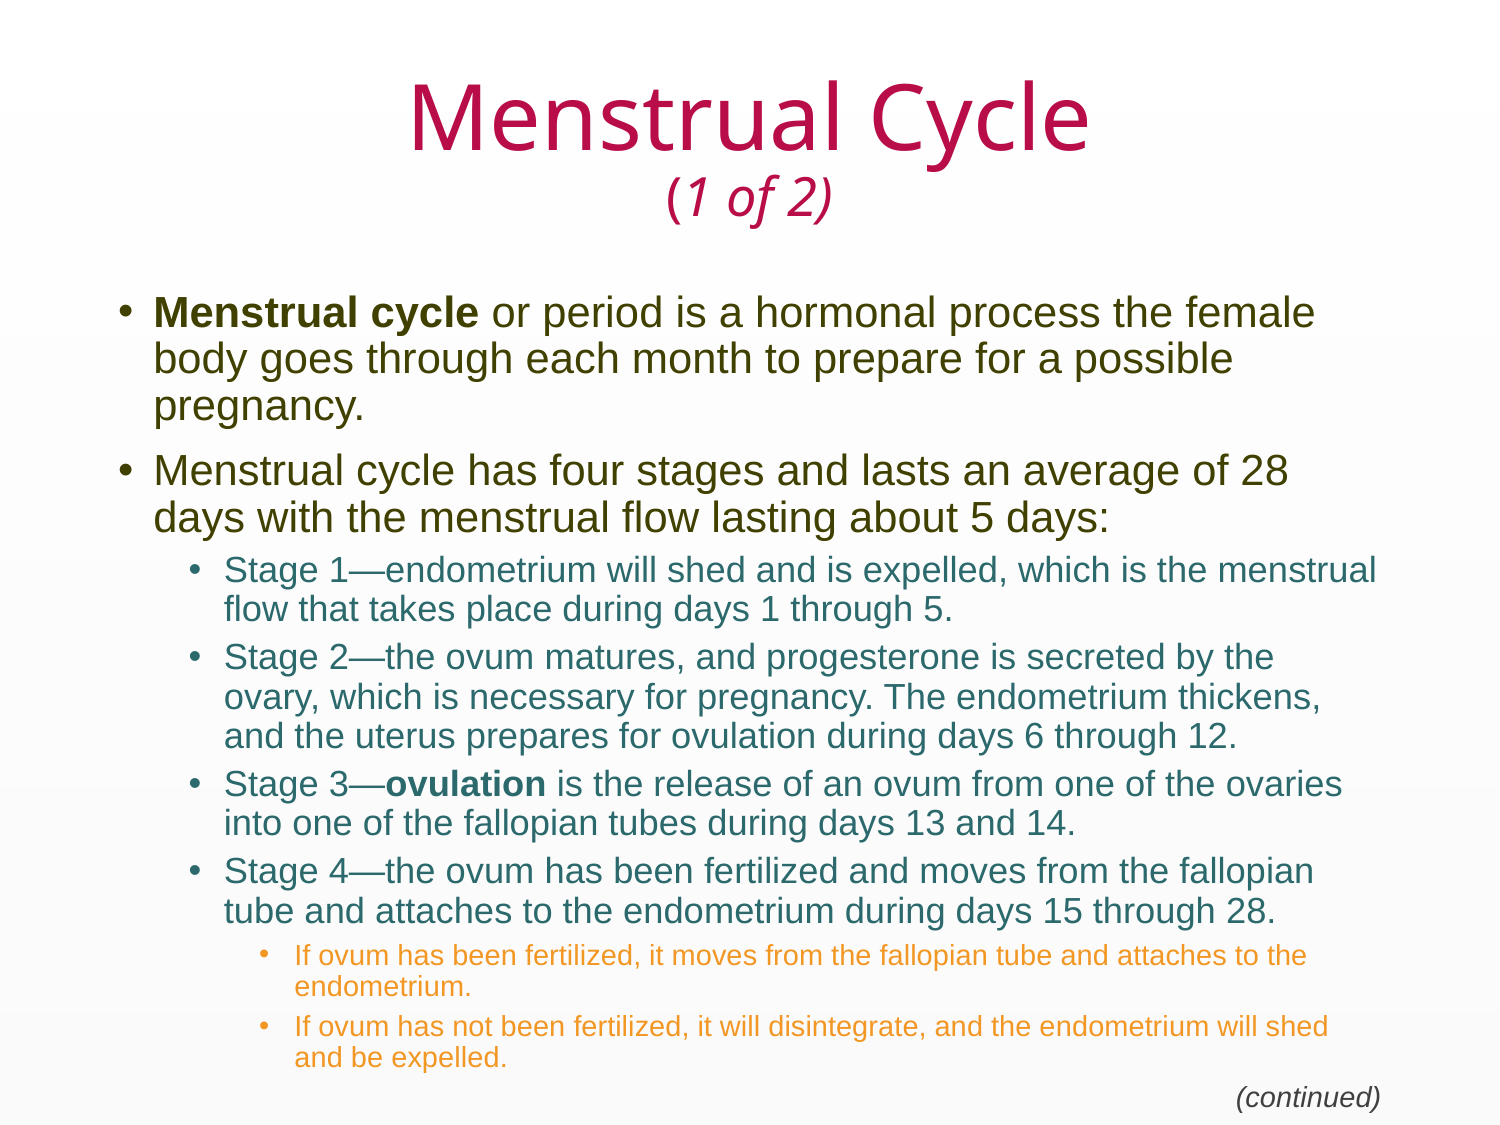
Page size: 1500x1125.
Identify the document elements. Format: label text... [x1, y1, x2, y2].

title Menstrual Cycle (1 of 2) [103, 40, 1397, 259]
list Menstrual cycle or period is a hormonal process the female body goes through each month to prepare for a possible pregnancy. Menstrual cycle has four stages and lasts an average of 28 days with the menstrual flow lasting about 5 days: Stage 1—endometrium will shed and is expelled, which is the menstrual flow that takes place during days 1 through 5. Stage 2—the ovum matures, and progesterone is secreted by the ovary, which is necessary for pregnancy. The endometrium thickens, and the uterus prepares for ovulation during days 6 through 12. Stage 3—ovulation is the release of an ovum from one of the ovaries into one of the fallopian tubes during days 13 and 14. Stage 4—the ovum has been fertilized and moves from the fallopian tube and attaches to the endometrium during days 15 through 28. If ovum has been fertilized, it moves from the fallopian tube and attaches to the endometrium. If ovum has not been fertilized, it will disintegrate, and the endometrium will shed and be expelled. (continued) [103, 281, 1397, 1125]
